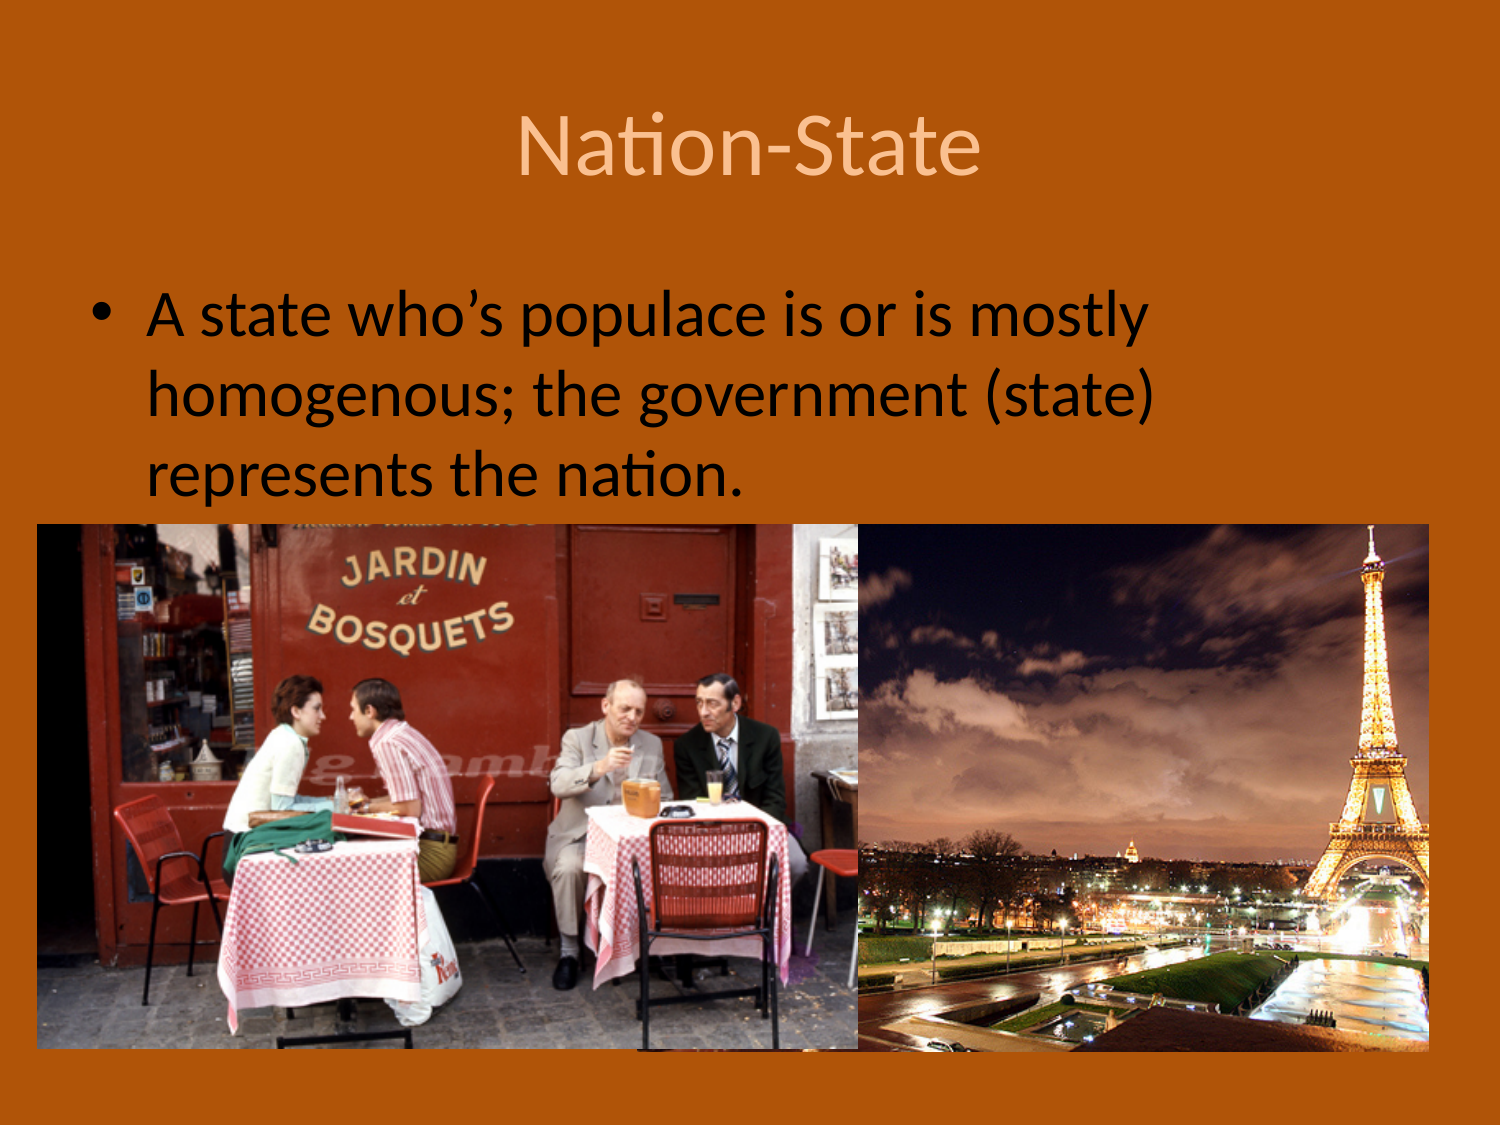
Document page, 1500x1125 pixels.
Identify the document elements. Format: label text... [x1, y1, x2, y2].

list A state who’s populace is or is mostly homogenous; the government (state) represents the nation. [75, 262, 1425, 523]
title Nation-State [75, 45, 1425, 233]
picture [37, 524, 1429, 1052]
